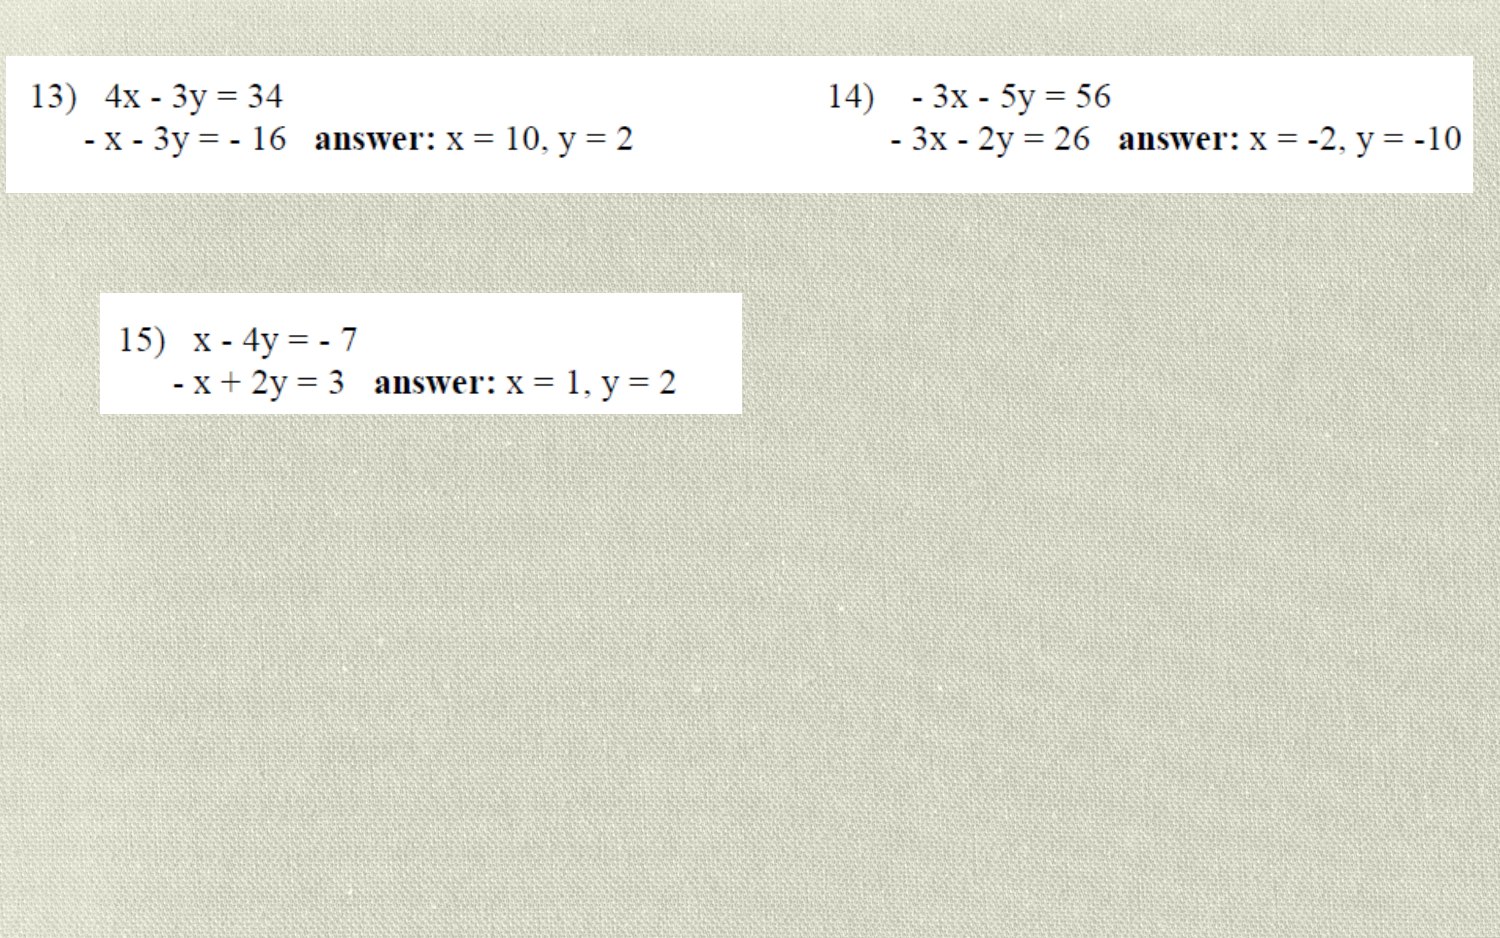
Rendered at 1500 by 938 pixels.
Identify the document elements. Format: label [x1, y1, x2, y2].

picture [99, 293, 743, 415]
picture [5, 55, 1474, 193]
